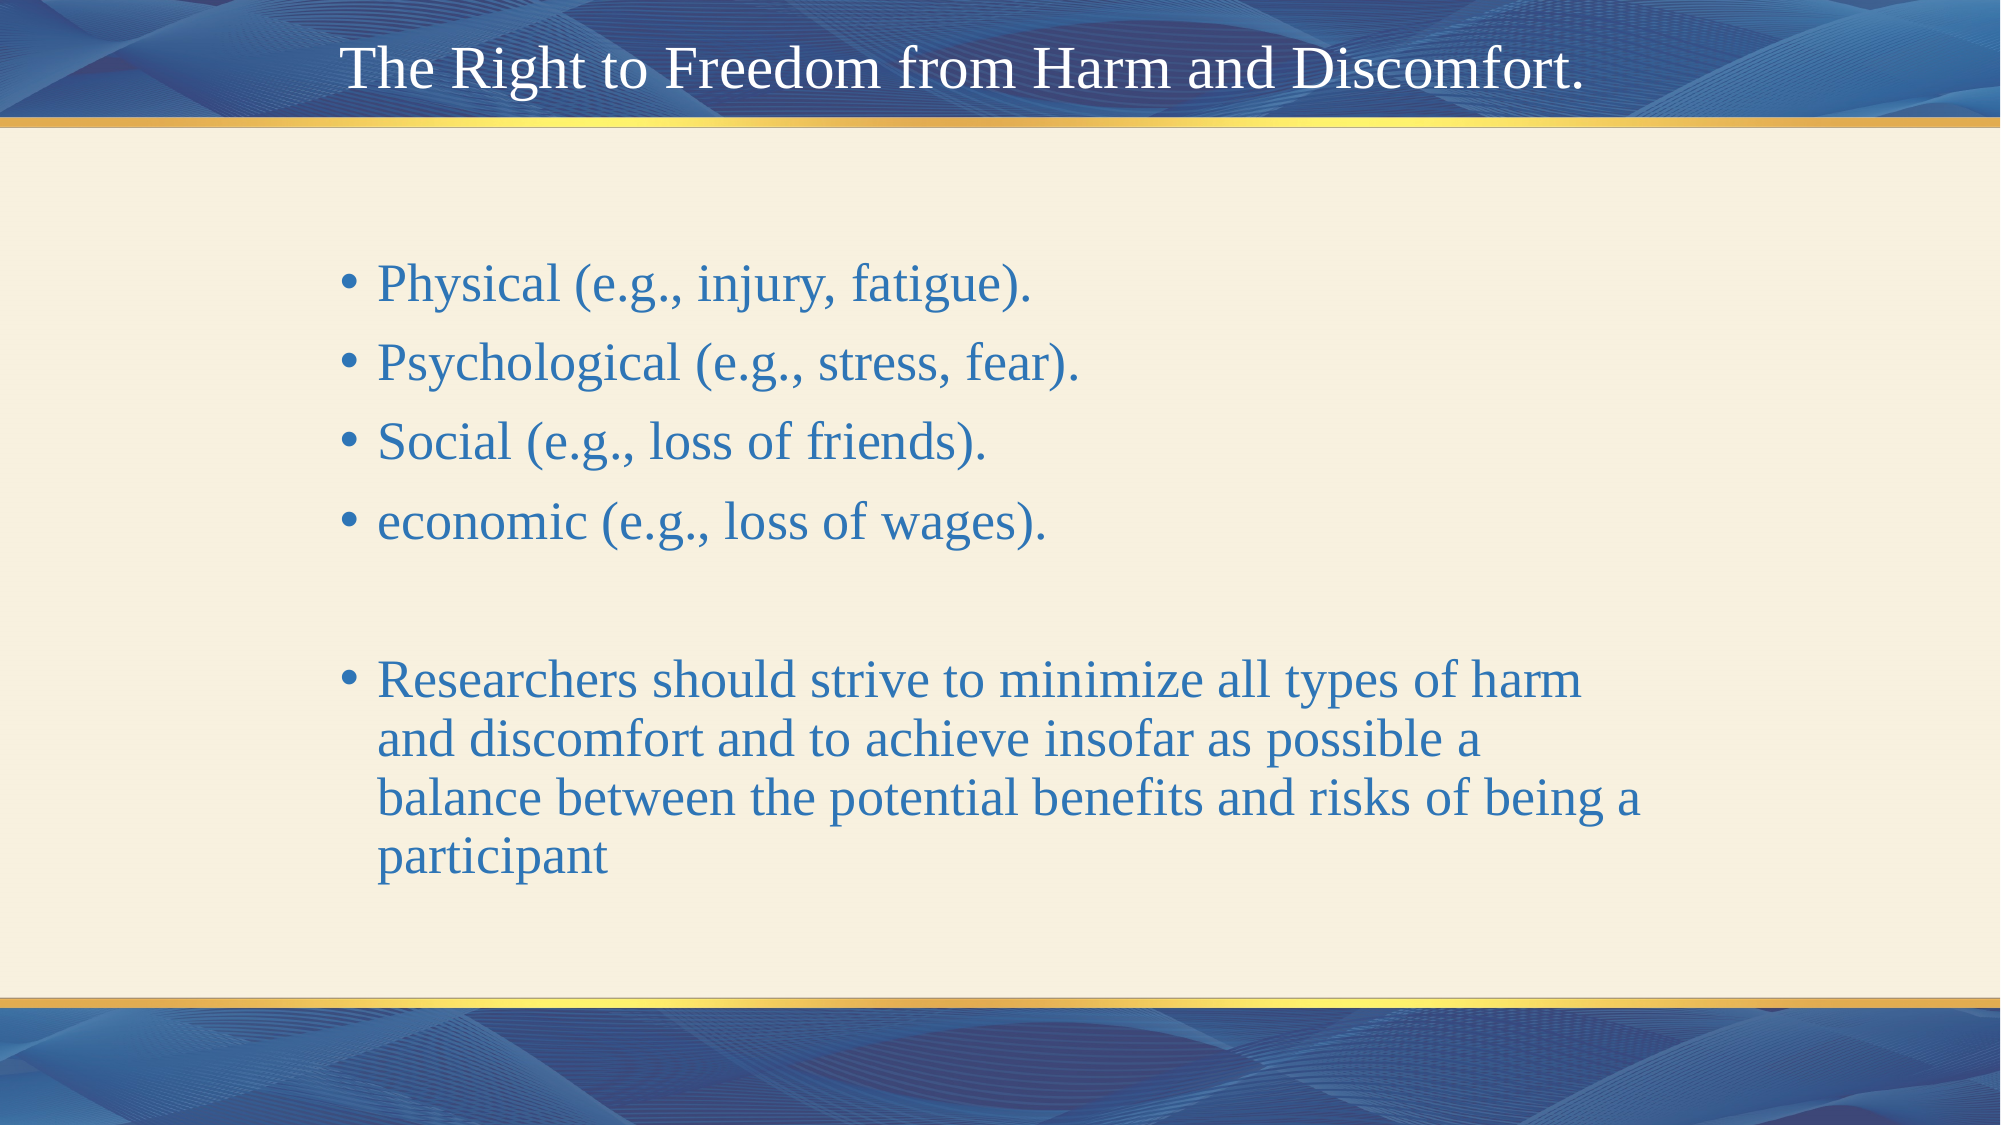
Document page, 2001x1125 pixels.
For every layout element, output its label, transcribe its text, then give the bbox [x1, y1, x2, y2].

list Physical (e.g., injury, fatigue). Psychological (e.g., stress, fear). Social (e.g., loss of friends). economic (e.g., loss of wages). Researchers should strive to minimize all types of harm and discomfort and to achieve insofar as possible a balance between the potential benefits and risks of being a participant [324, 247, 1675, 990]
picture [0, 0, 2001, 1125]
title The Right to Freedom from Harm and Discomfort. [324, 0, 1675, 138]
